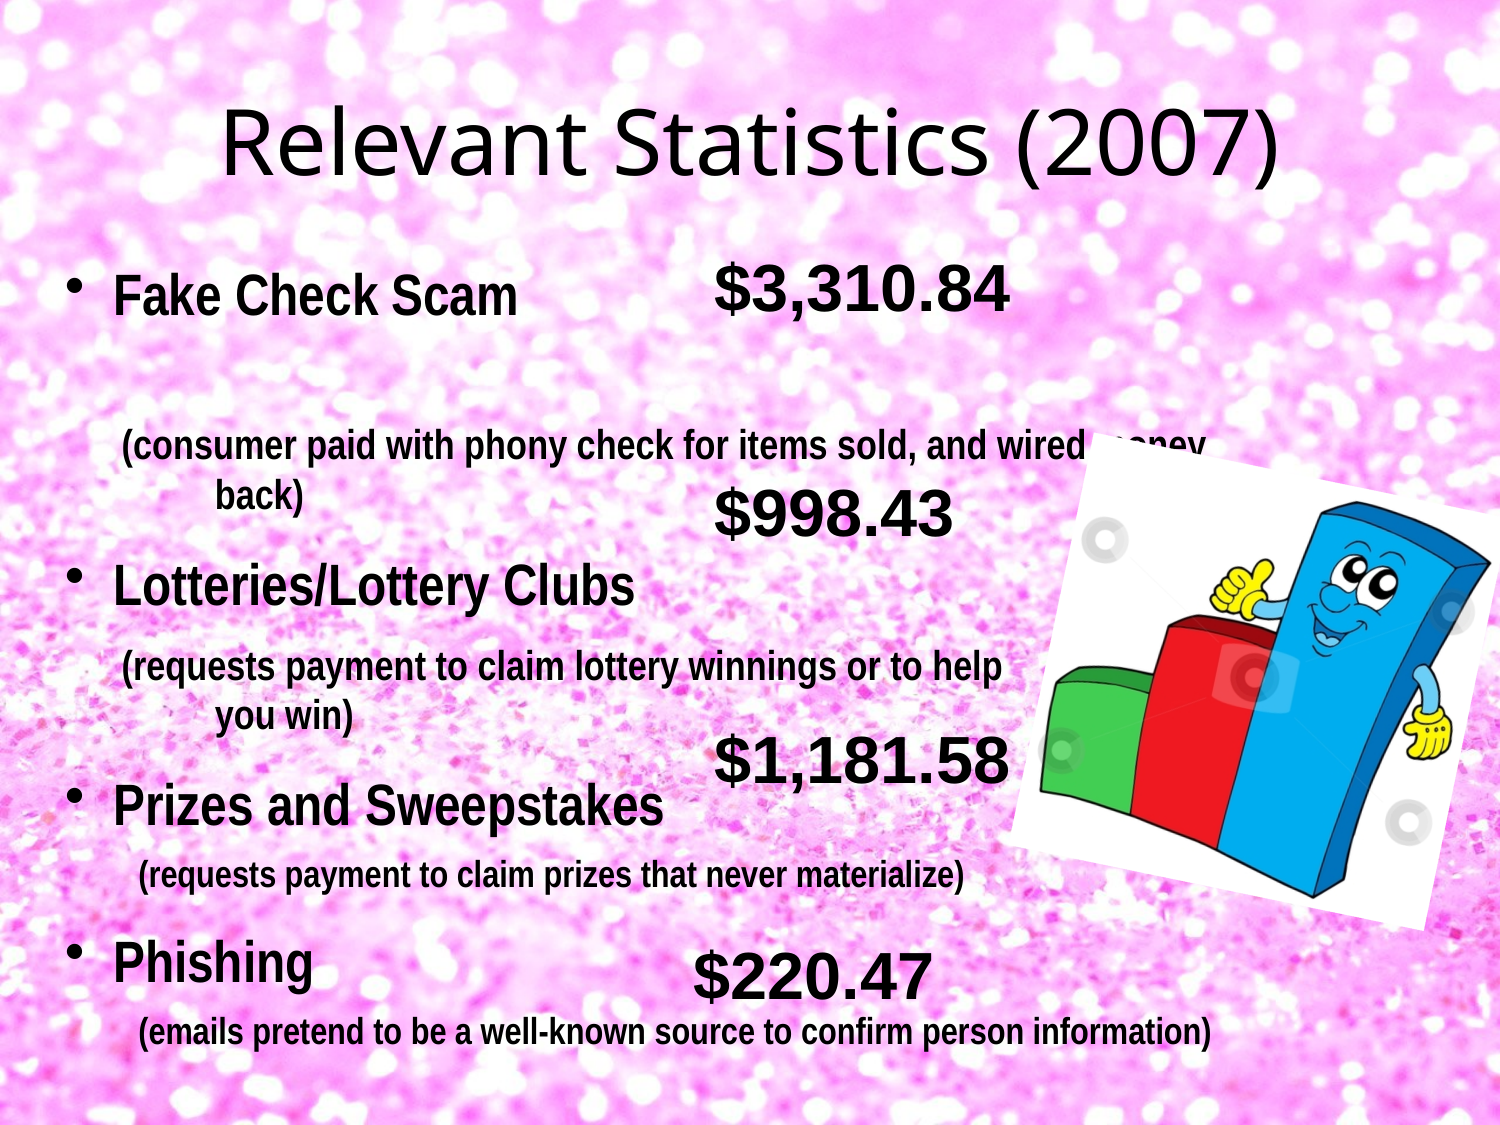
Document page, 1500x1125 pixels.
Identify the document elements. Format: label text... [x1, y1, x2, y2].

picture [0, 0, 1500, 1125]
title Relevant Statistics (2007) [74, 44, 1426, 233]
text_box $220.47 [679, 925, 1117, 1021]
text_box Fake Check Scam (consumer paid with phony check for items sold, and wired money back) Lotteries/Lottery Clubs (requests payment to claim lottery winnings or to help you win) Prizes and Sweepstakes (requests payment to claim prizes that never materialize) Phishing (emails pretend to be a well-known source to confirm person information) [49, 249, 1250, 1059]
text_box $3,310.84 [699, 237, 1138, 333]
text_box $1,181.58 [699, 709, 1036, 805]
text_box $998.43 [699, 462, 1087, 558]
